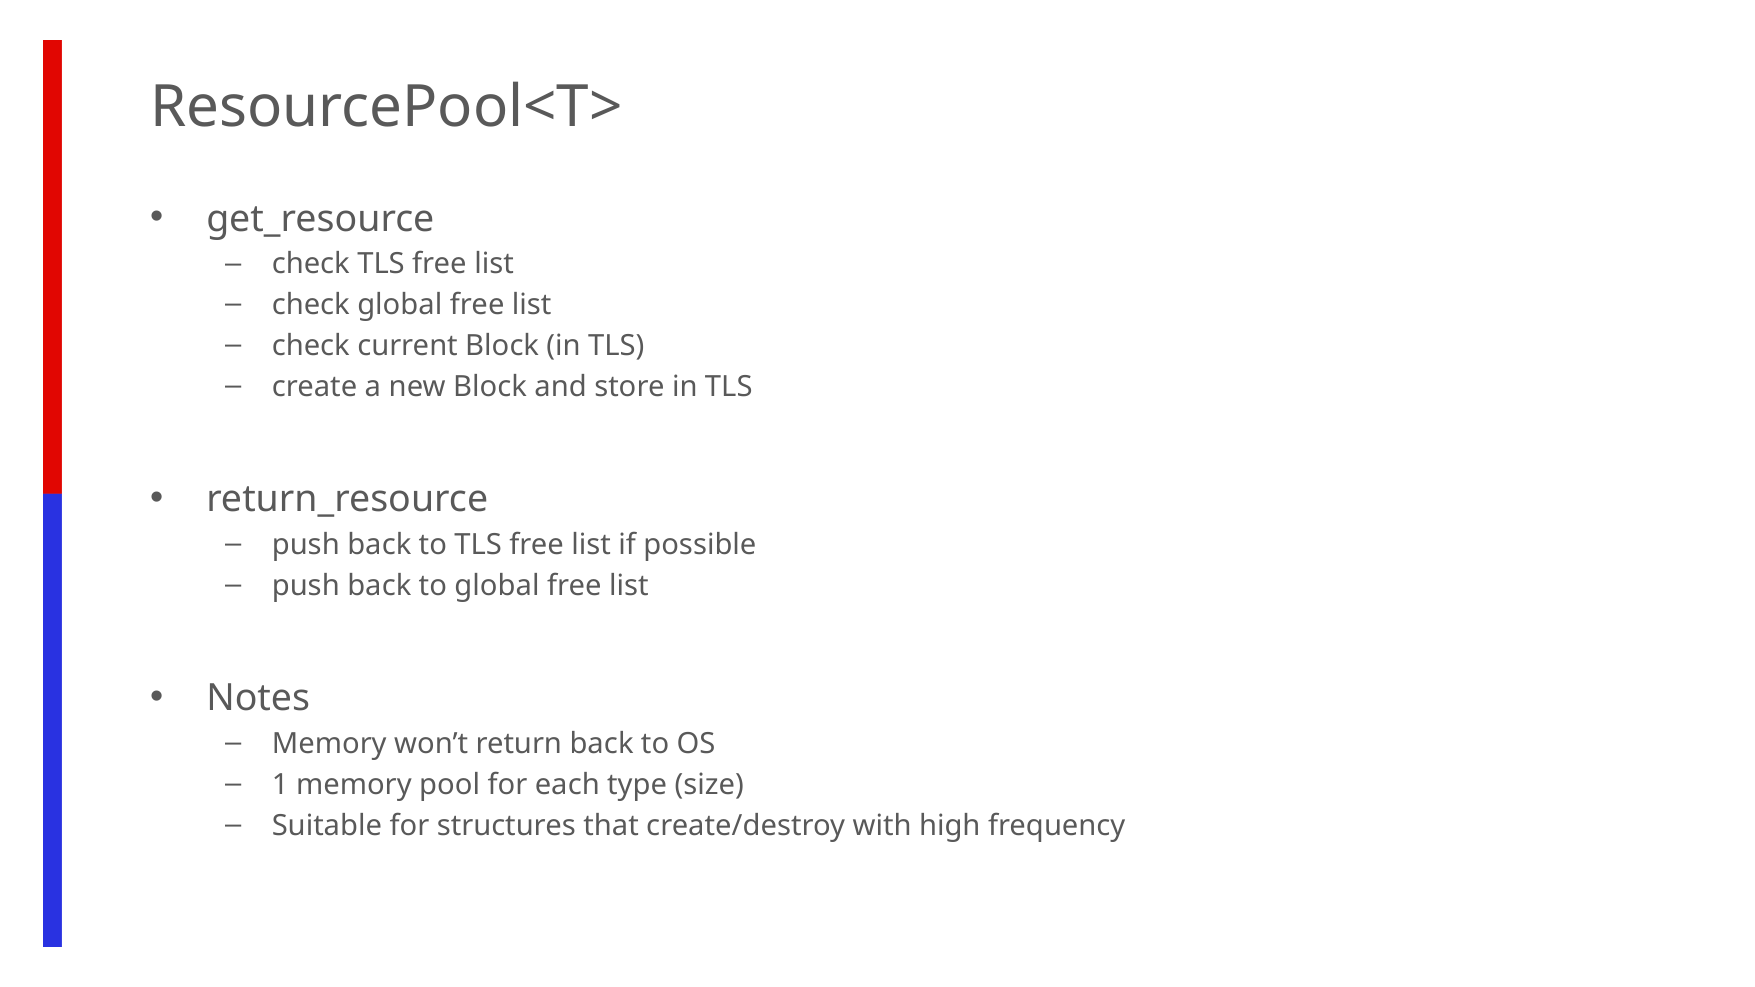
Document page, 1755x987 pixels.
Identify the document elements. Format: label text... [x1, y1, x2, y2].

list get_resource check TLS free list check global free list check current Block (in TLS) create a new Block and store in TLS return_resource push back to TLS free list if possible push back to global free list Notes Memory won’t return back to OS 1 memory pool for each type (size) Suitable for structures that create/destroy with high frequency [134, 185, 1669, 910]
text_box ResourcePool<T> [135, 60, 1657, 146]
picture [43, 40, 62, 947]
